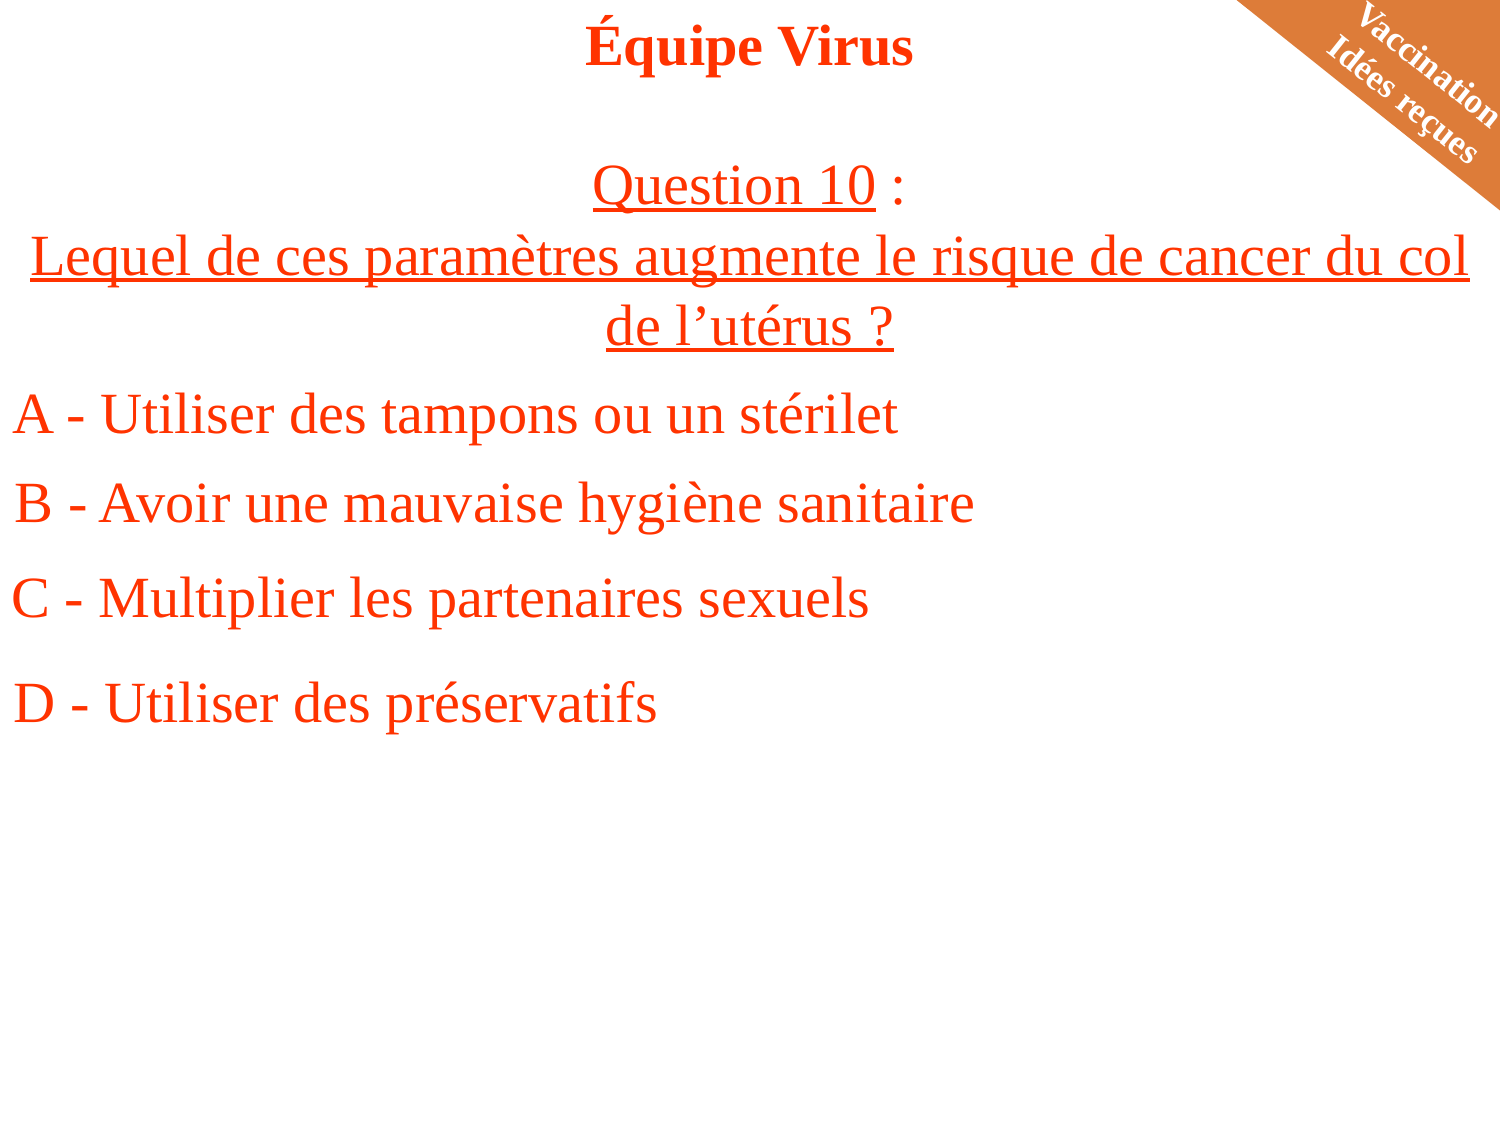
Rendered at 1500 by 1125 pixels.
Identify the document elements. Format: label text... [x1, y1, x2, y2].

text_box C - Multiplier les partenaires sexuels [0, 552, 1497, 637]
text_box B - Avoir une mauvaise hygiène sanitaire [0, 456, 1500, 542]
text_box D - Utiliser des préservatifs [0, 656, 1500, 742]
text_box Vaccination Idées reçues [1305, 0, 1500, 210]
text_box Équipe Virus Question 10 : Lequel de ces paramètres augmente le risque de cancer du col de l’utérus ? [0, 0, 1500, 364]
text_box A - Utiliser des tampons ou un stérilet [0, 367, 1499, 453]
text_box [1233, 0, 1500, 214]
